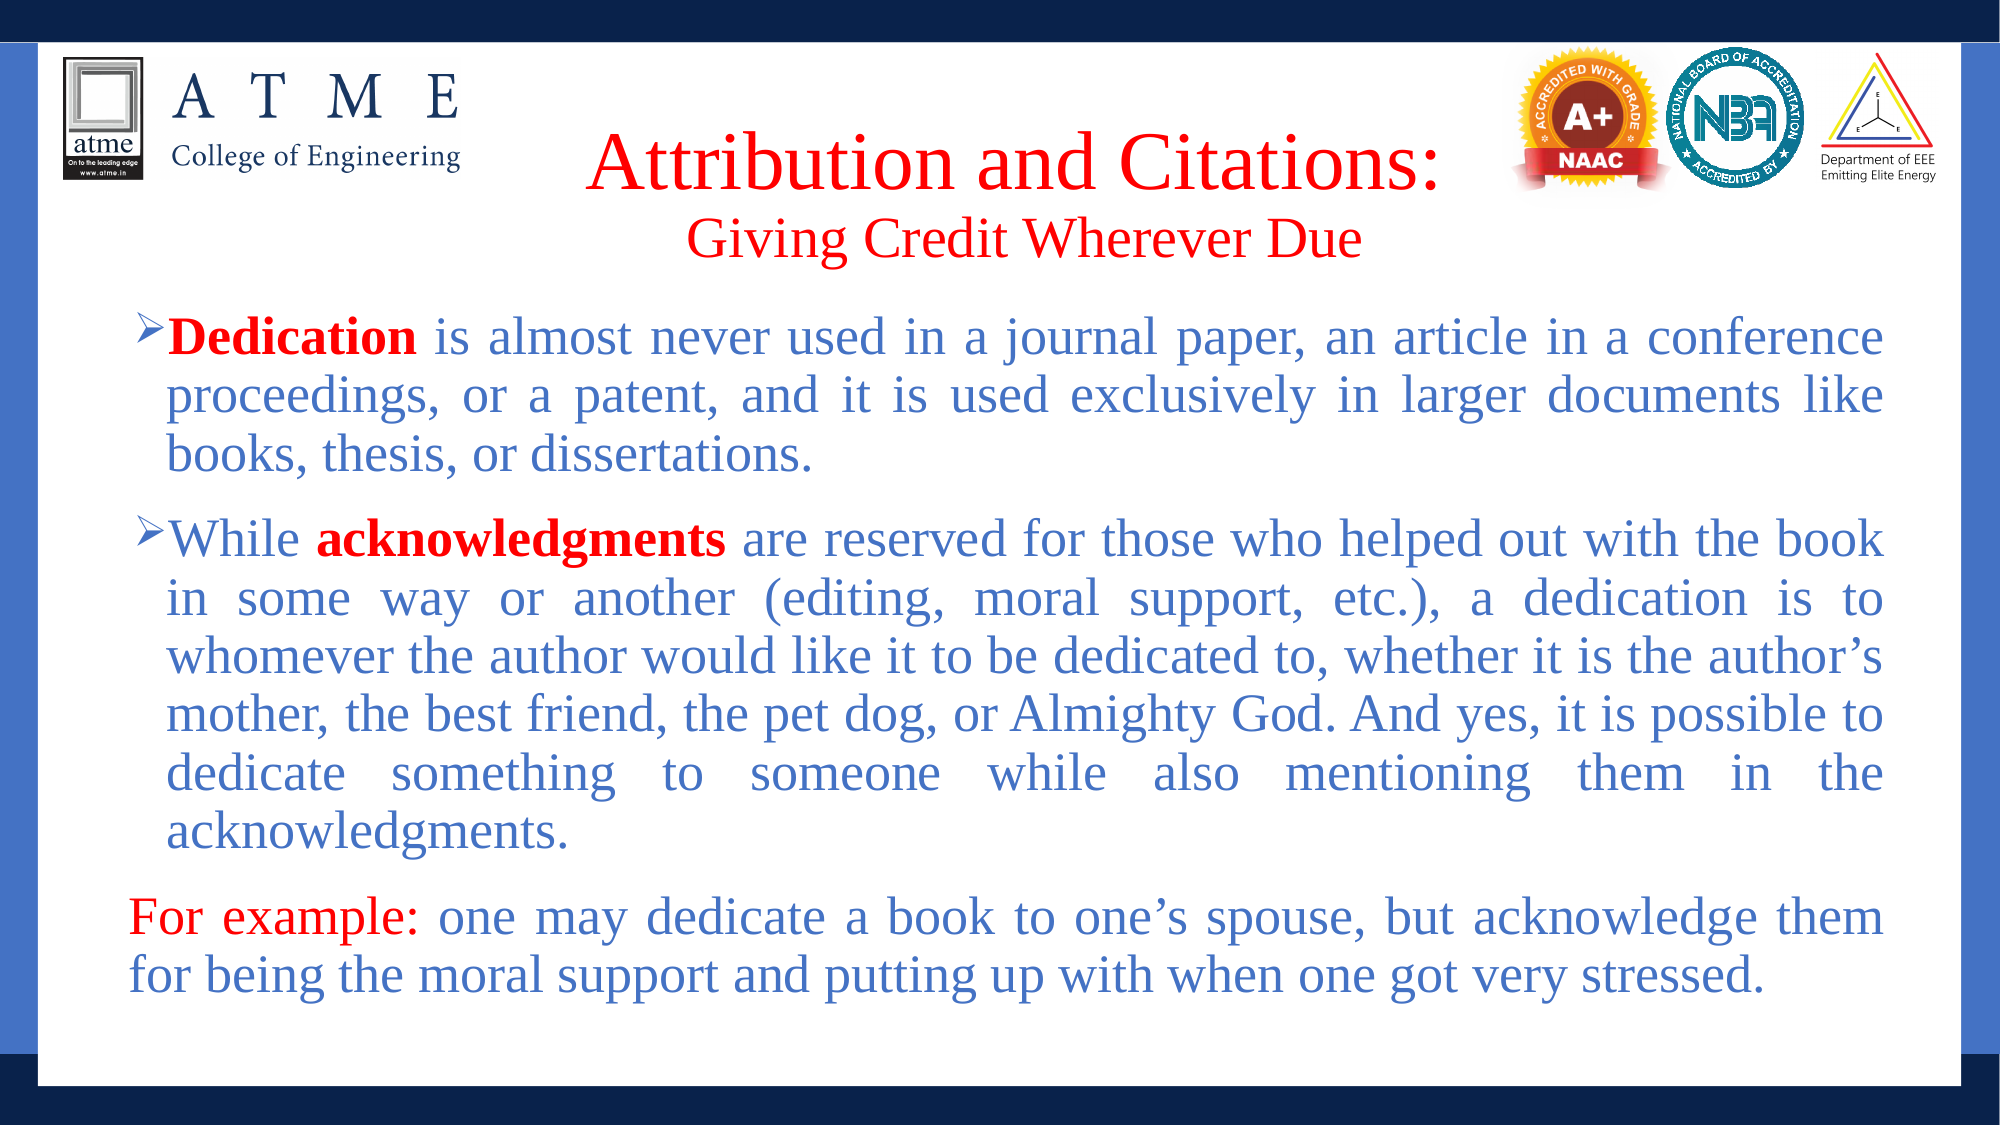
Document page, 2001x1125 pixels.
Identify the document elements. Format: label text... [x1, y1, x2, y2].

picture [1815, 49, 1939, 184]
list Dedication is almost never used in a journal paper, an article in a conference proceedings, or a patent, and it is used exclusively in larger documents like books, thesis, or dissertations. While acknowledgments are reserved for those who helped out with the book in some way or another (editing, moral support, etc.), a dedication is to whomever the author would like it to be dedicated to, whether it is the author’s mother, the best friend, the pet dog, or Almighty God. And yes, it is possible to dedicate something to someone while also mentioning them in the acknowledgments. For example: one may dedicate a book to one’s spouse, but acknowledge them for being the moral support and putting up with when one got very stressed. [113, 299, 1901, 1025]
picture [0, 1054, 2000, 1125]
picture [0, 0, 2000, 43]
picture [1666, 47, 1804, 188]
title Attribution and Citations: Giving Credit Wherever Due [350, 99, 1700, 288]
picture [63, 57, 461, 180]
picture [1531, 60, 1651, 99]
